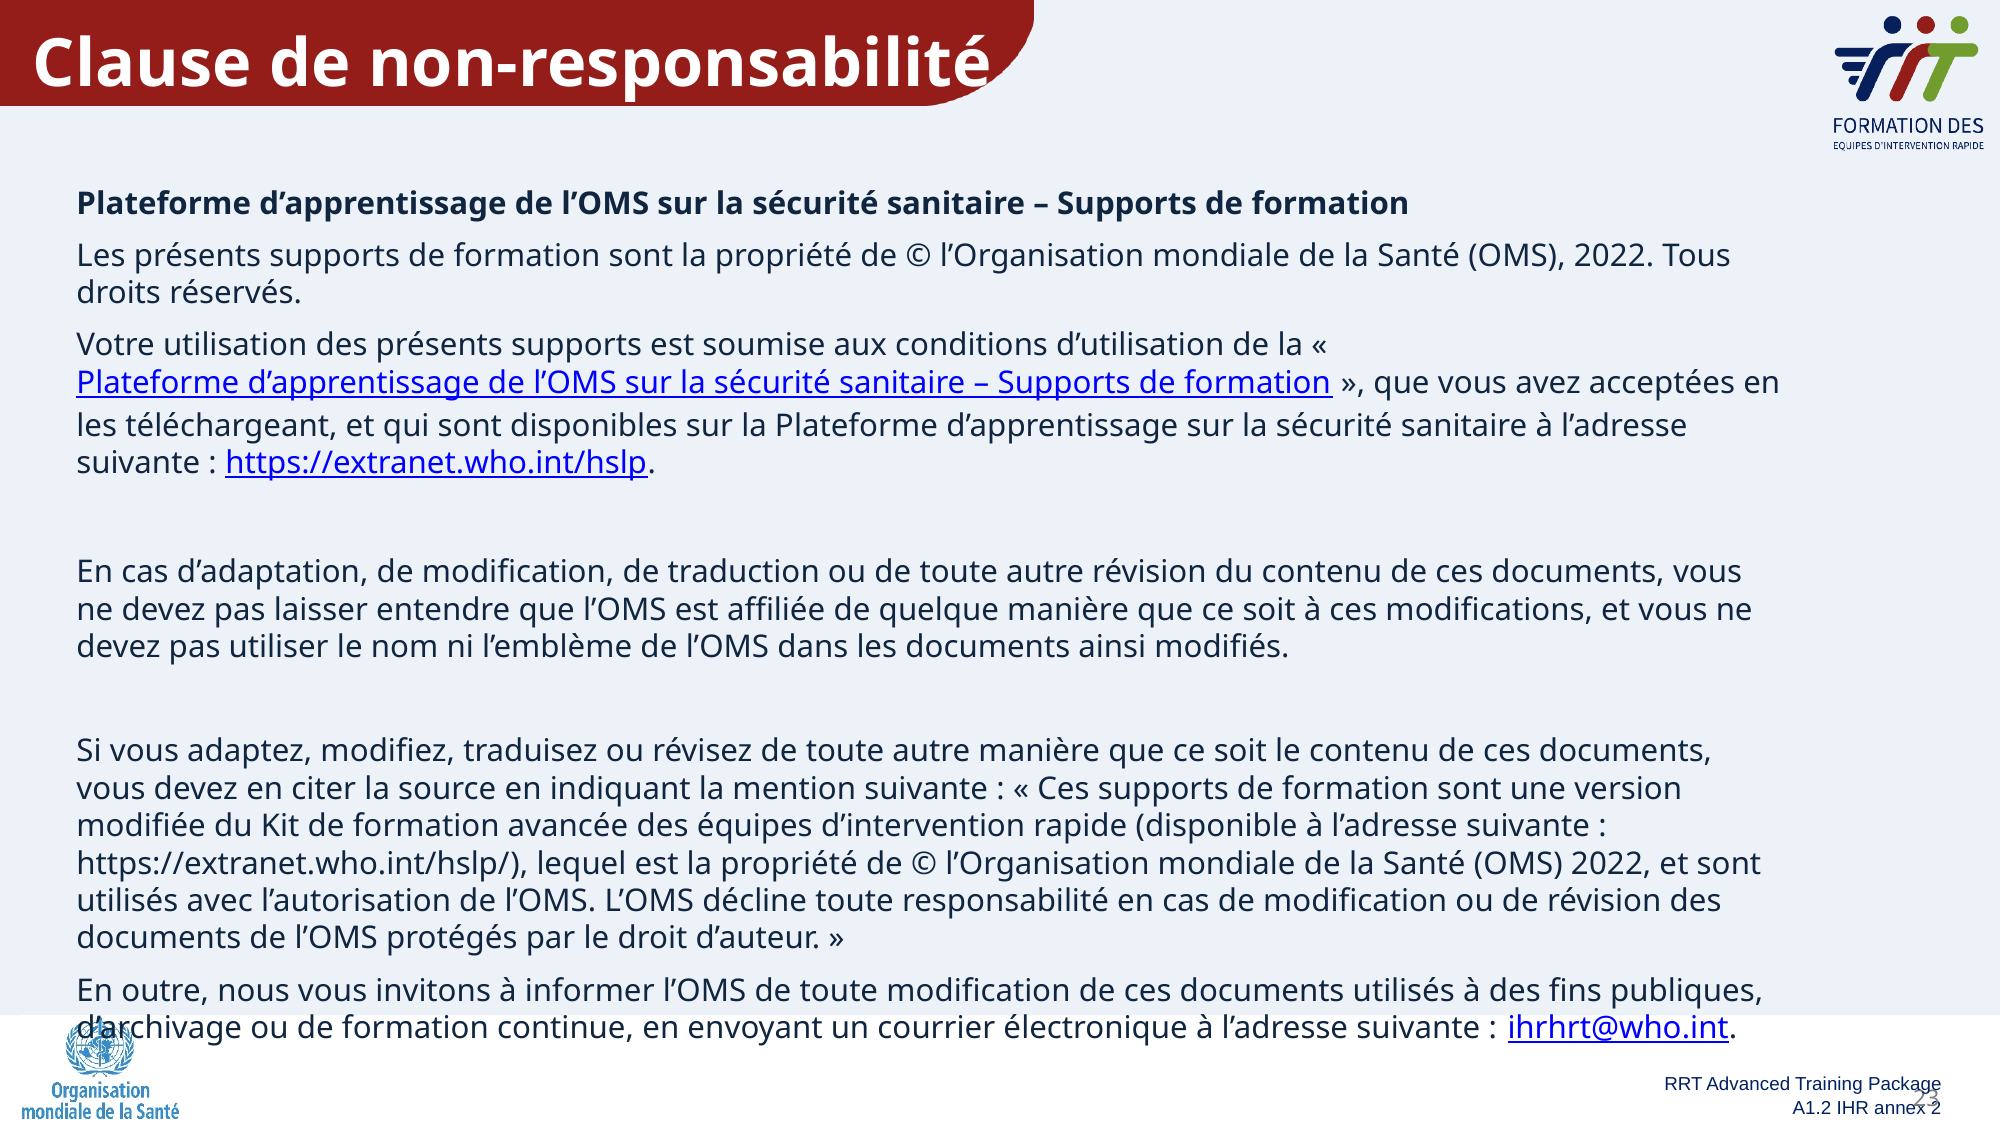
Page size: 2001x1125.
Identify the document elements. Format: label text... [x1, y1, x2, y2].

text_box Plateforme d’apprentissage de l’OMS sur la sécurité sanitaire – Supports de formation Les présents supports de formation sont la propriété de © l’Organisation mondiale de la Santé (OMS), 2022. Tous droits réservés. Votre utilisation des présents supports est soumise aux conditions d’utilisation de la « Plateforme d’apprentissage de l’OMS sur la sécurité sanitaire – Supports de formation », que vous avez acceptées en les téléchargeant, et qui sont disponibles sur la Plateforme d’apprentissage sur la sécurité sanitaire à l’adresse suivante : https://extranet.who.int/hslp. En cas d’adaptation, de modification, de traduction ou de toute autre révision du contenu de ces documents, vous ne devez pas laisser entendre que l’OMS est affiliée de quelque manière que ce soit à ces modifications, et vous ne devez pas utiliser le nom ni l’emblème de l’OMS dans les documents ainsi modifiés. Si vous adaptez, modifiez, traduisez ou révisez de toute autre manière que ce soit le contenu de ces documents, vous devez en citer la source en indiquant la mention suivante : « Ces supports de formation sont une version modifiée du Kit de formation avancée des équipes d’intervention rapide (disponible à l’adresse suivante : https://extranet.who.int/hslp/), lequel est la propriété de © l’Organisation mondiale de la Santé (OMS) 2022, et sont utilisés avec l’autorisation de l’OMS. L’OMS décline toute responsabilité en cas de modification ou de révision des documents de l’OMS protégés par le droit d’auteur. » En outre, nous vous invitons à informer l’OMS de toute modification de ces documents utilisés à des fins publiques, d’archivage ou de formation continue, en envoyant un courrier électronique à l’adresse suivante : ihrhrt@who.int. [74, 183, 1789, 1038]
picture [0, 0, 1034, 106]
picture [20, 1015, 180, 1120]
picture [1833, 15, 1984, 151]
text_box Clause de non-responsabilité [25, 12, 1038, 108]
